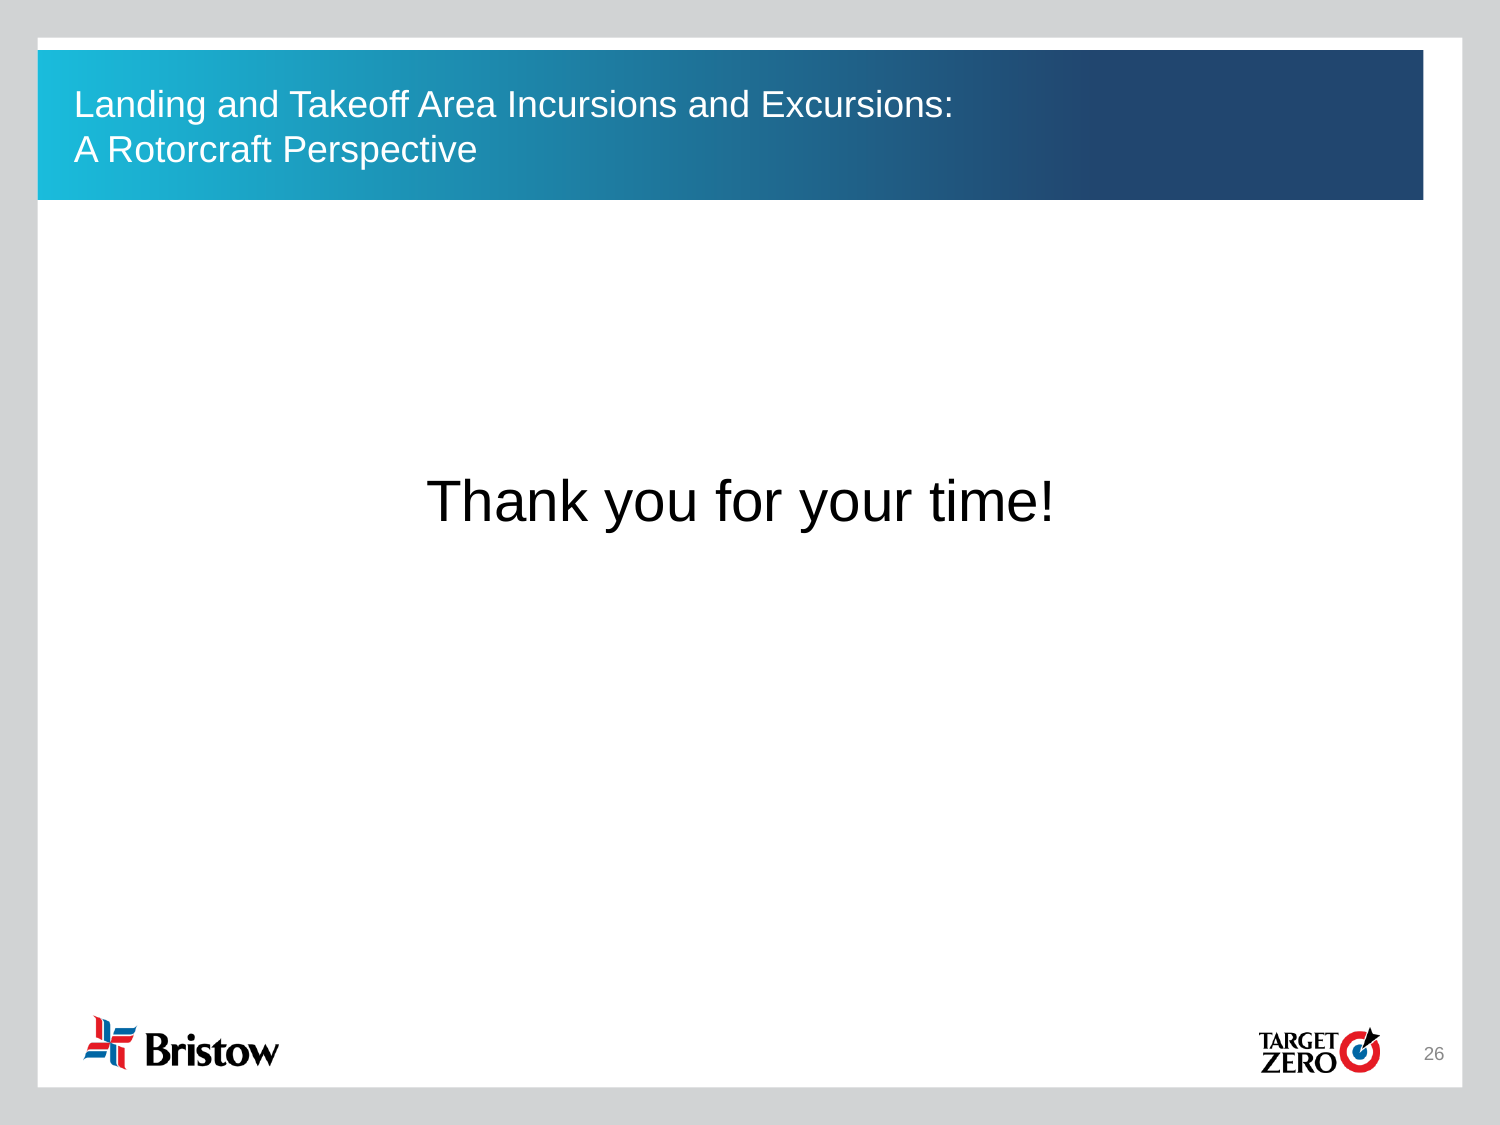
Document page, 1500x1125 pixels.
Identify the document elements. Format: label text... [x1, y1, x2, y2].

picture [1259, 1027, 1380, 1073]
text_box Landing and Takeoff Area Incursions and Excursions: A Rotorcraft Perspective [73, 50, 1424, 200]
picture [83, 1015, 279, 1070]
text_box Thank you for your time! [73, 255, 1424, 998]
